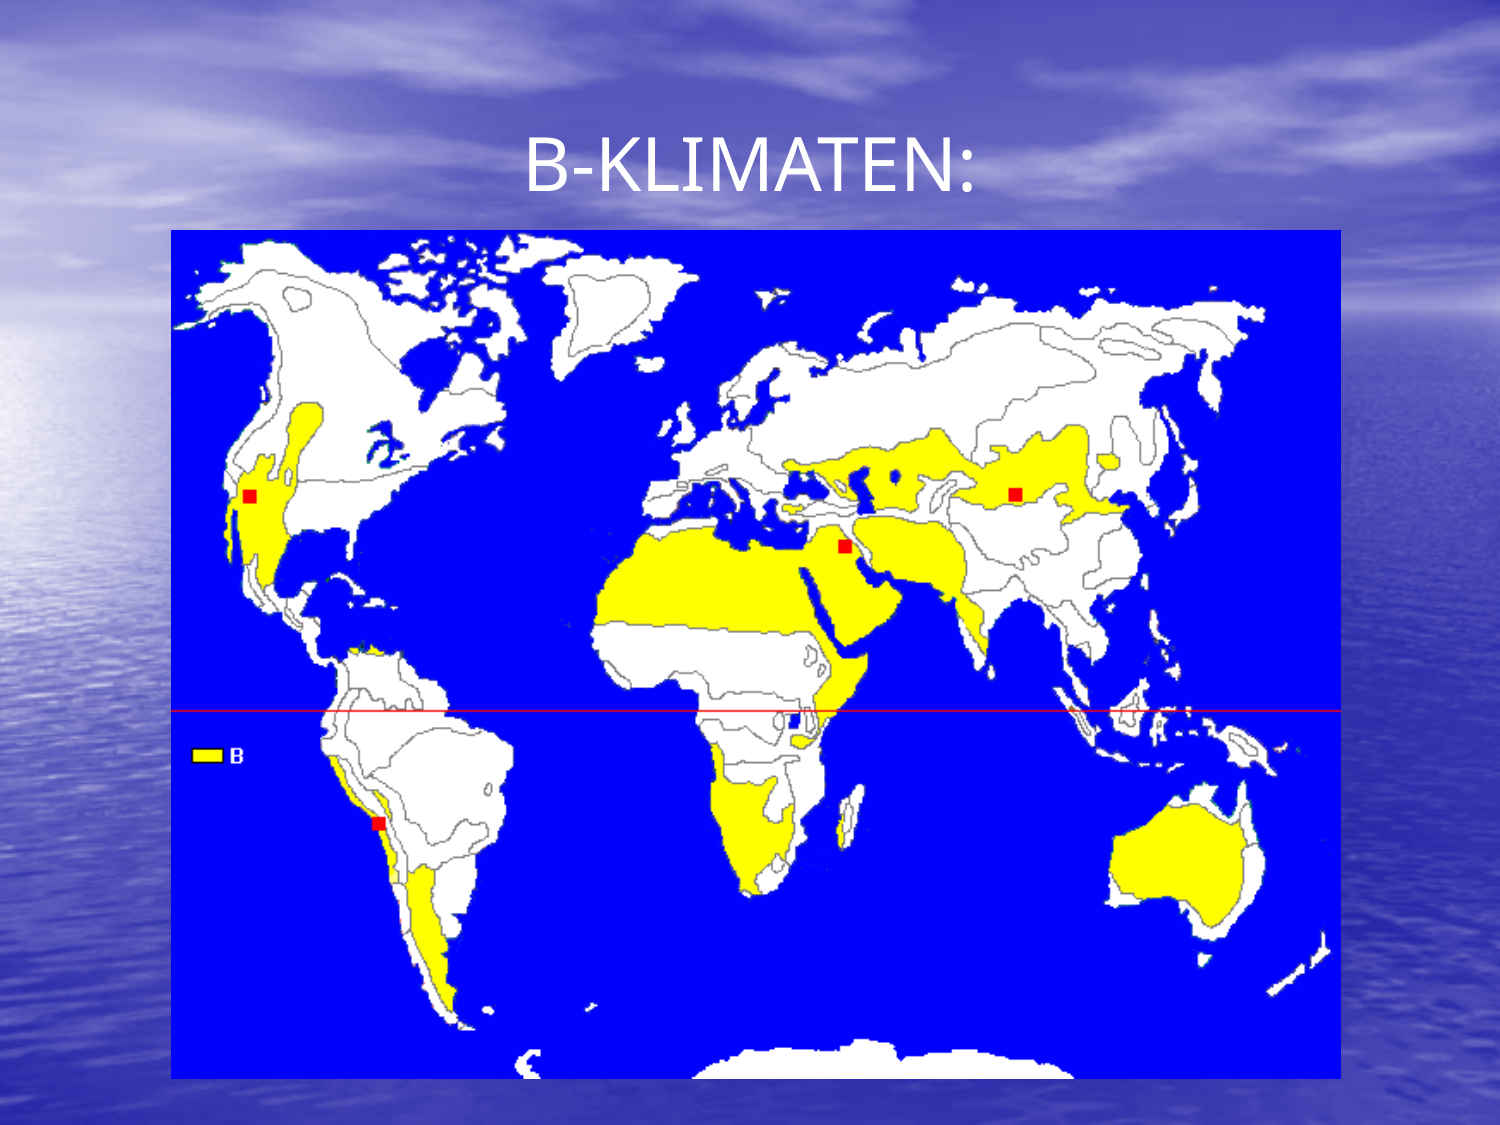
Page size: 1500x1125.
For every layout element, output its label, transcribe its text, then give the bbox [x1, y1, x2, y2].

title B-KLIMATEN: [74, 47, 1426, 276]
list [170, 230, 1341, 1079]
